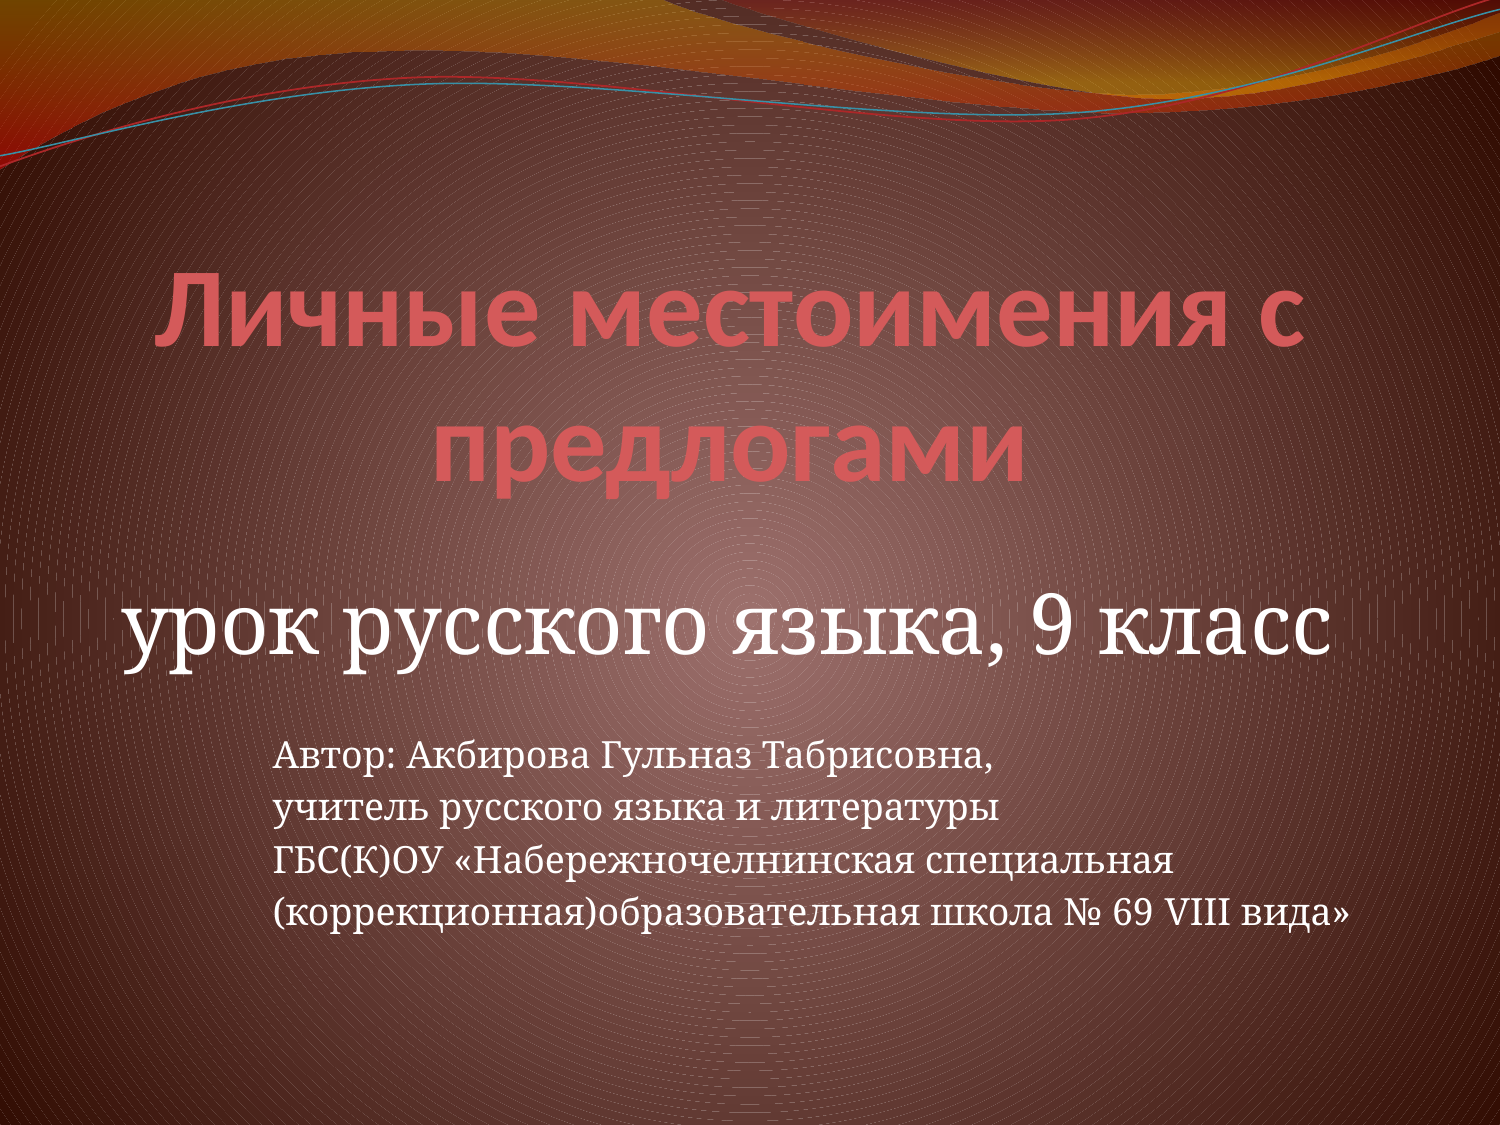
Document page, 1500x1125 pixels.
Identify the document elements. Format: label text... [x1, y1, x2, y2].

subtitle урок русского языка, 9 класс Автор: Акбирова Гульназ Табрисовна, учитель русского языка и литературы ГБС(К)ОУ «Набережночелнинская специальная (коррекционная)образовательная школа № 69 VIII вида» [87, 562, 1376, 985]
title Личные местоимения с предлогами [87, 164, 1376, 504]
